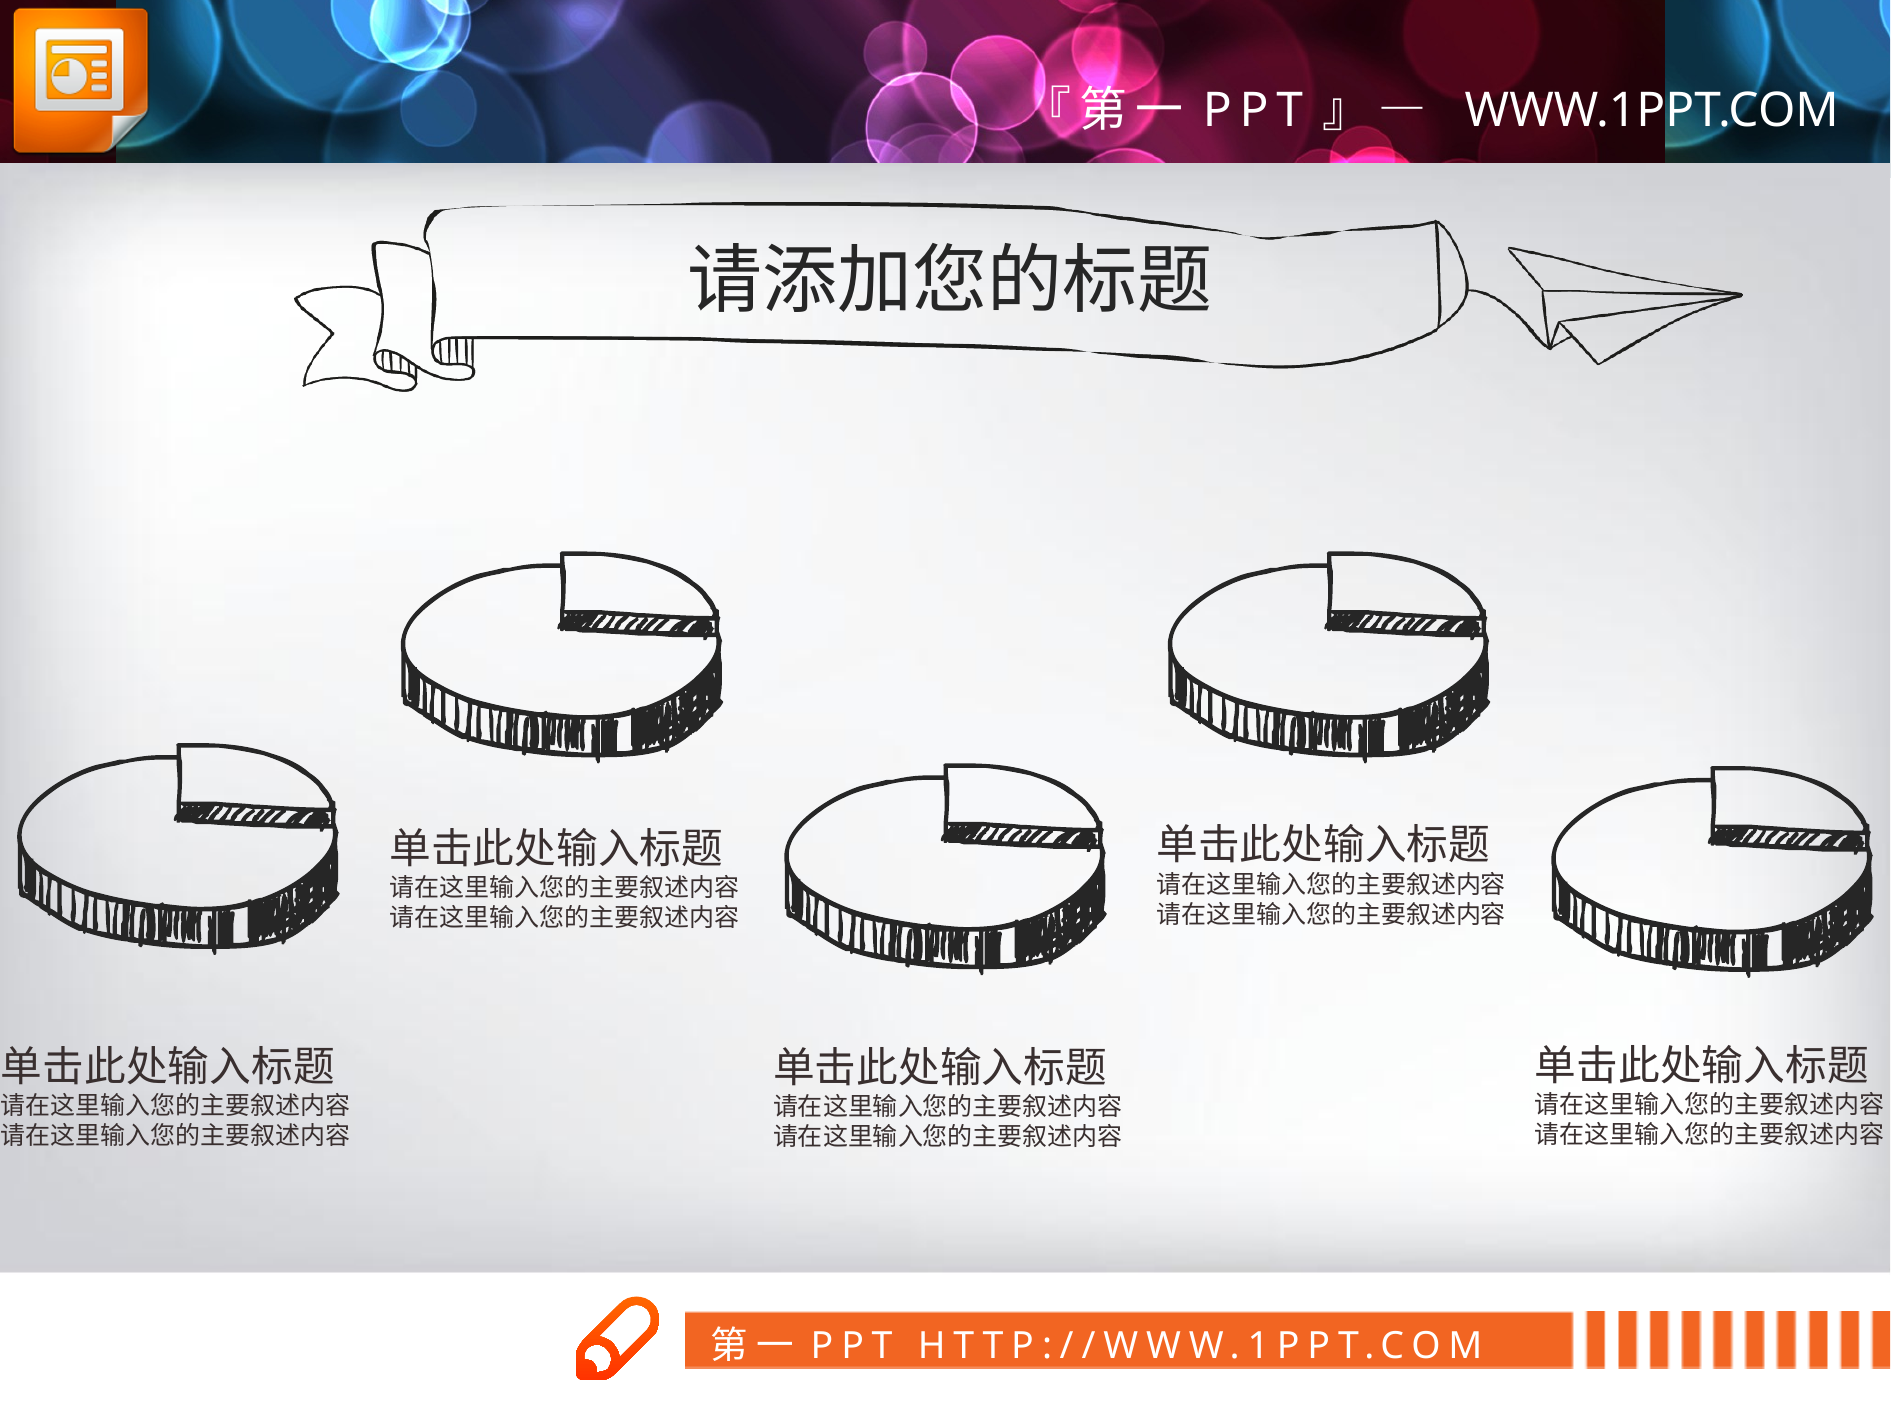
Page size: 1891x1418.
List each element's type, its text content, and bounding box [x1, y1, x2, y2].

text_box [1167, 551, 1491, 764]
text_box 单击此处输入标题 请在这里输入您的主要叙述内容 请在这里输入您的主要叙述内容 [758, 1033, 1139, 1238]
text_box [784, 763, 1107, 976]
text_box 单击此处输入标题 请在这里输入您的主要叙述内容 请在这里输入您的主要叙述内容 [0, 1032, 366, 1237]
picture [685, 1311, 1891, 1369]
text_box 单击此处输入标题 请在这里输入您的主要叙述内容 请在这里输入您的主要叙述内容 [374, 814, 755, 1019]
text_box 单击此处输入标题 请在这里输入您的主要叙述内容 请在这里输入您的主要叙述内容 [1520, 1031, 1891, 1236]
text_box 单击此处输入标题 请在这里输入您的主要叙述内容 请在这里输入您的主要叙述内容 [1141, 810, 1522, 1016]
picture [0, 0, 1891, 1275]
text_box [400, 551, 724, 764]
text_box [17, 743, 340, 955]
text_box [1551, 766, 1874, 978]
